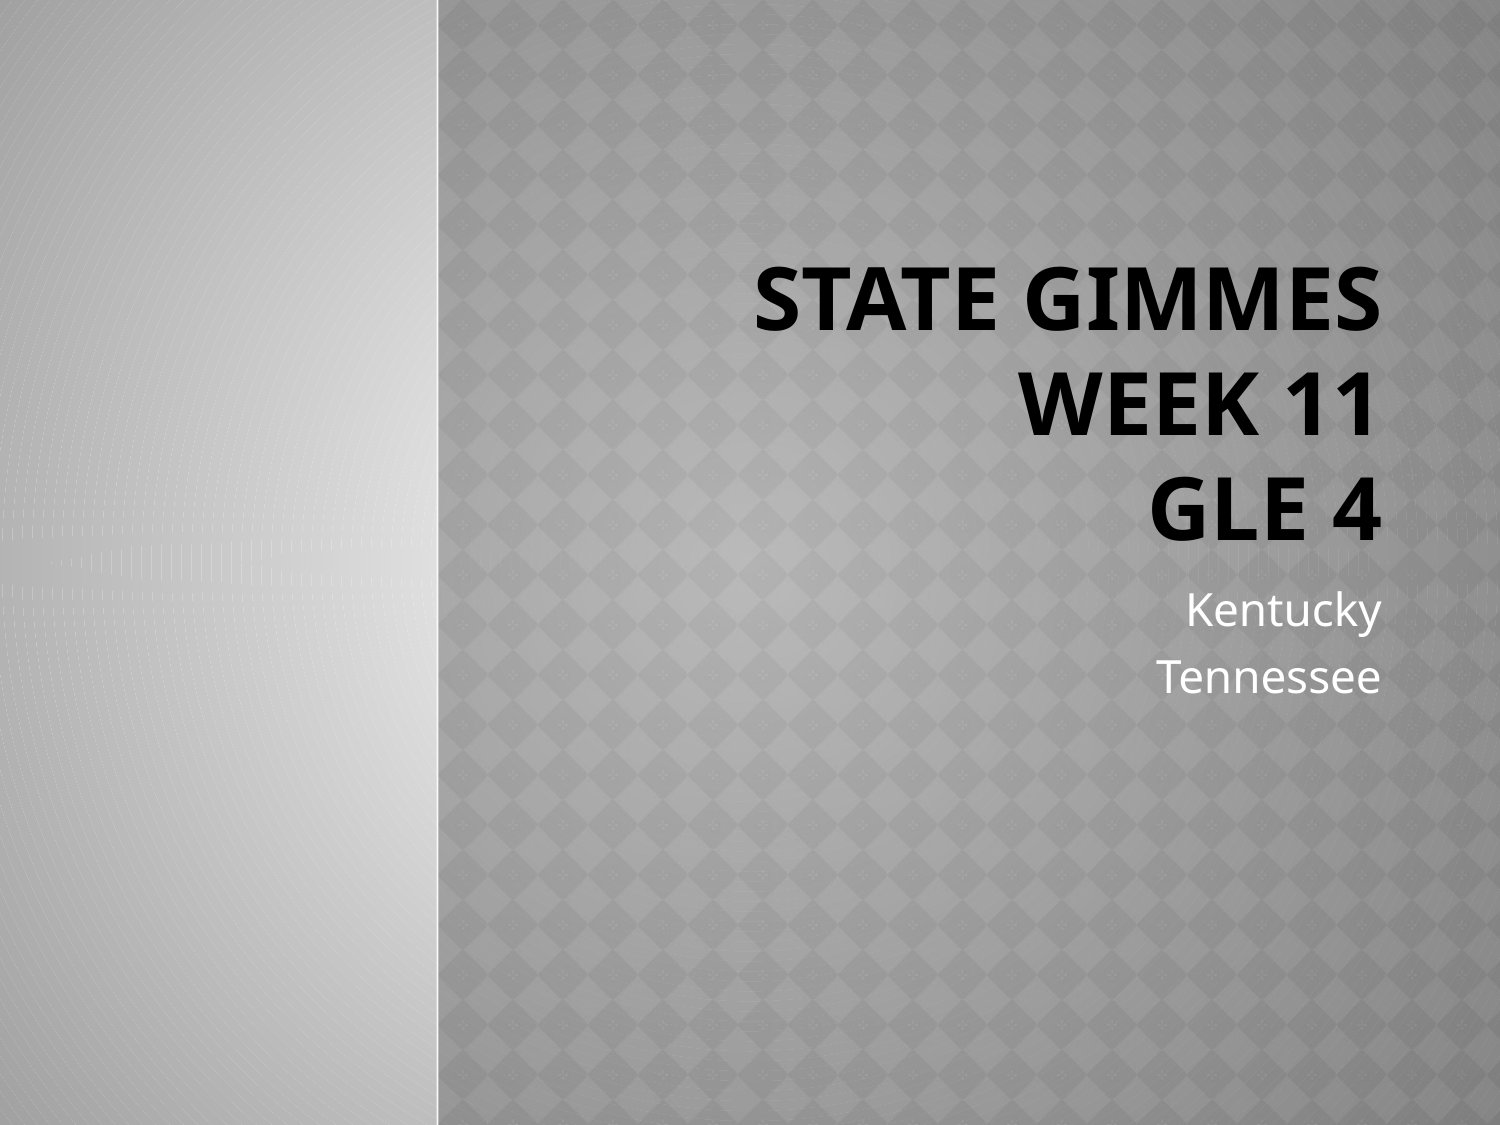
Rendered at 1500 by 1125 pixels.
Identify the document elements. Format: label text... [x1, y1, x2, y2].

title State Gimmes Week 11 GLE 4 [552, 87, 1390, 558]
subtitle Kentucky Tennessee [550, 580, 1390, 762]
